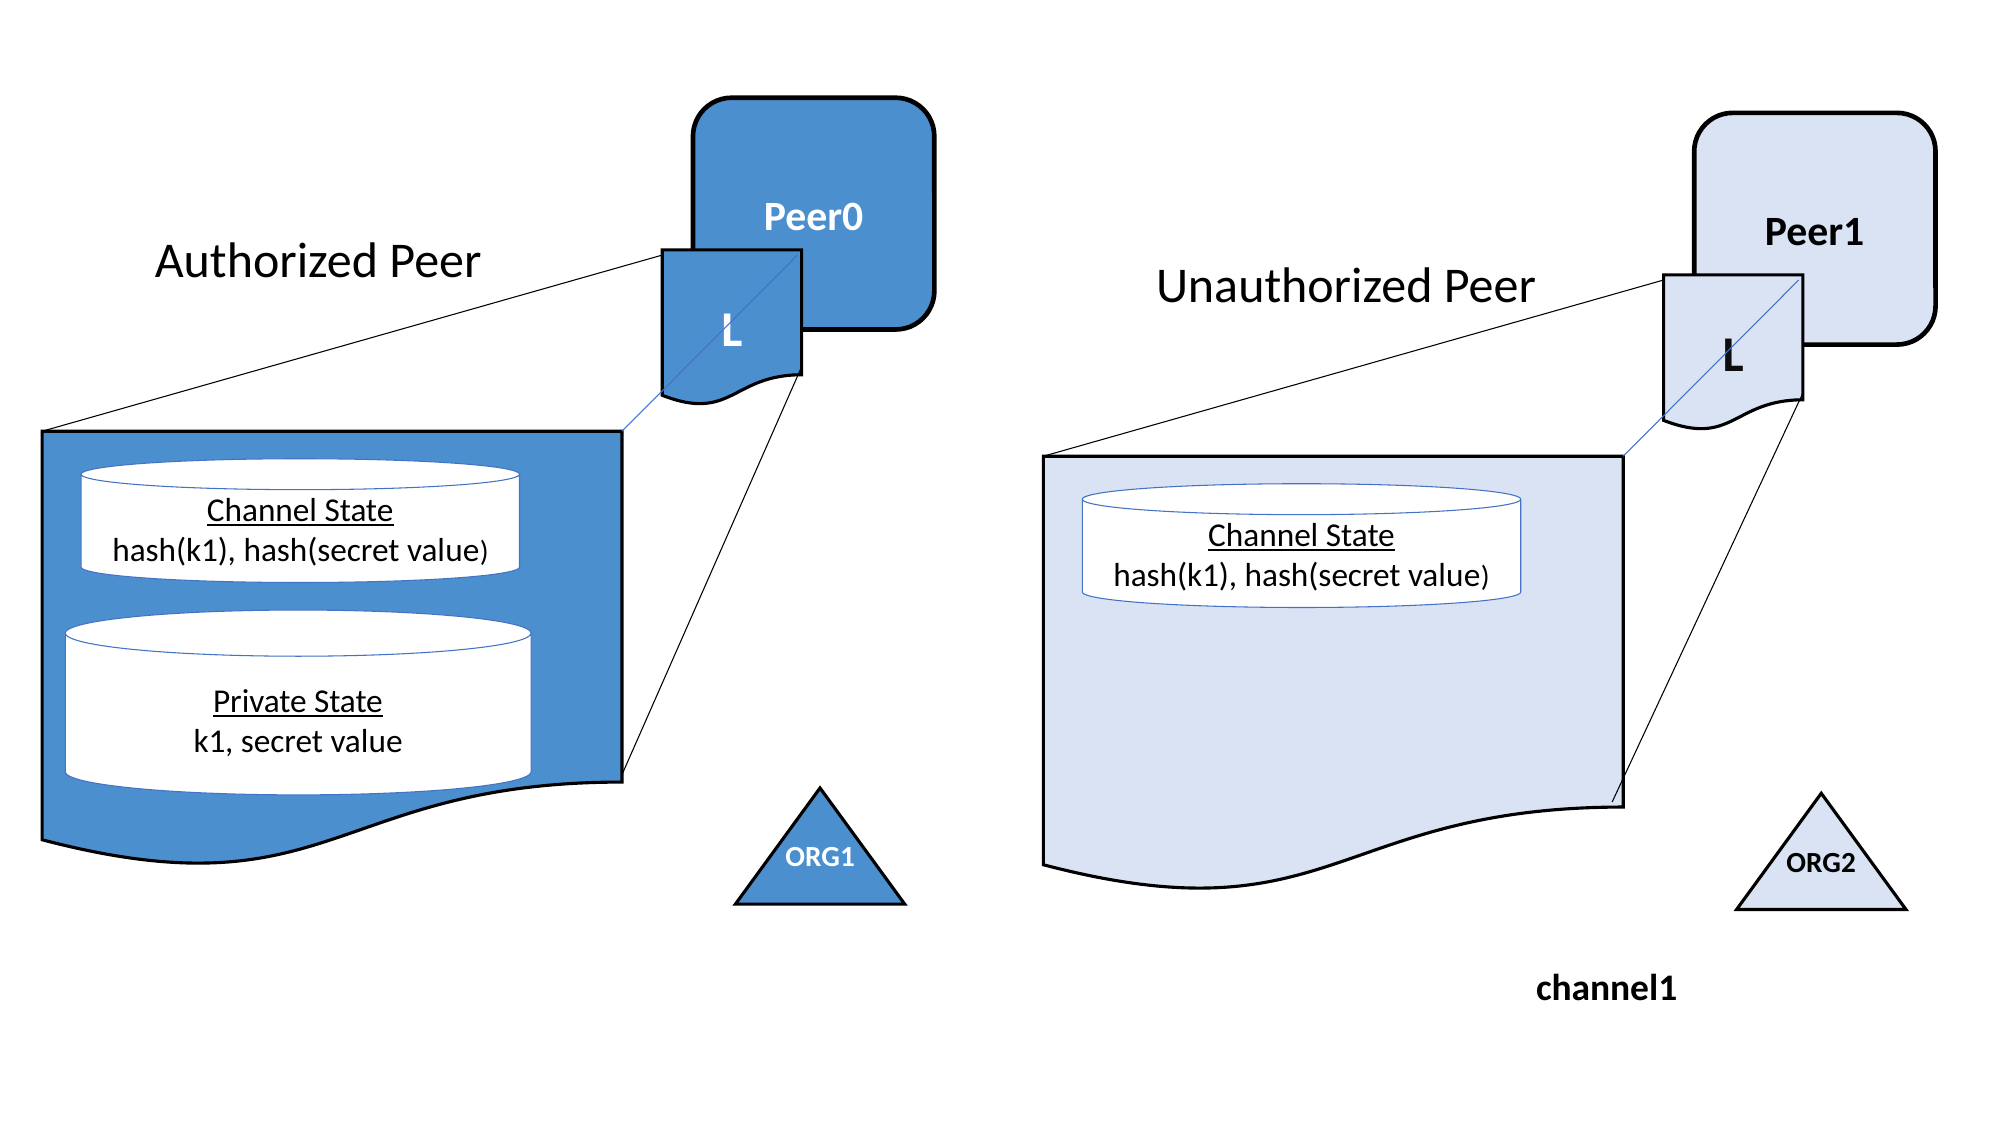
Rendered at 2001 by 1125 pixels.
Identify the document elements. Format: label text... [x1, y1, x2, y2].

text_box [621, 255, 798, 368]
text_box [42, 255, 621, 432]
text_box ORG1 [735, 787, 905, 905]
text_box Peer1 [1694, 112, 1936, 345]
text_box L [1663, 274, 1803, 393]
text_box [1043, 280, 1623, 457]
text_box L [662, 249, 802, 368]
text_box Peer0 [692, 97, 935, 330]
text_box Channel State hash(k1), hash(secret value) [80, 458, 521, 584]
text_box [1043, 457, 1624, 889]
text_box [1623, 280, 1799, 393]
text_box ORG2 [1736, 793, 1906, 910]
text_box Authorized Peer [140, 219, 584, 255]
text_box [621, 368, 801, 775]
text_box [1612, 393, 1803, 803]
text_box channel1 [1521, 956, 1721, 1016]
text_box [42, 432, 622, 864]
text_box Private State k1, secret value [64, 609, 532, 796]
text_box Unauthorized Peer [1141, 244, 1585, 280]
text_box Channel State hash(k1), hash(secret value) [1081, 483, 1522, 609]
